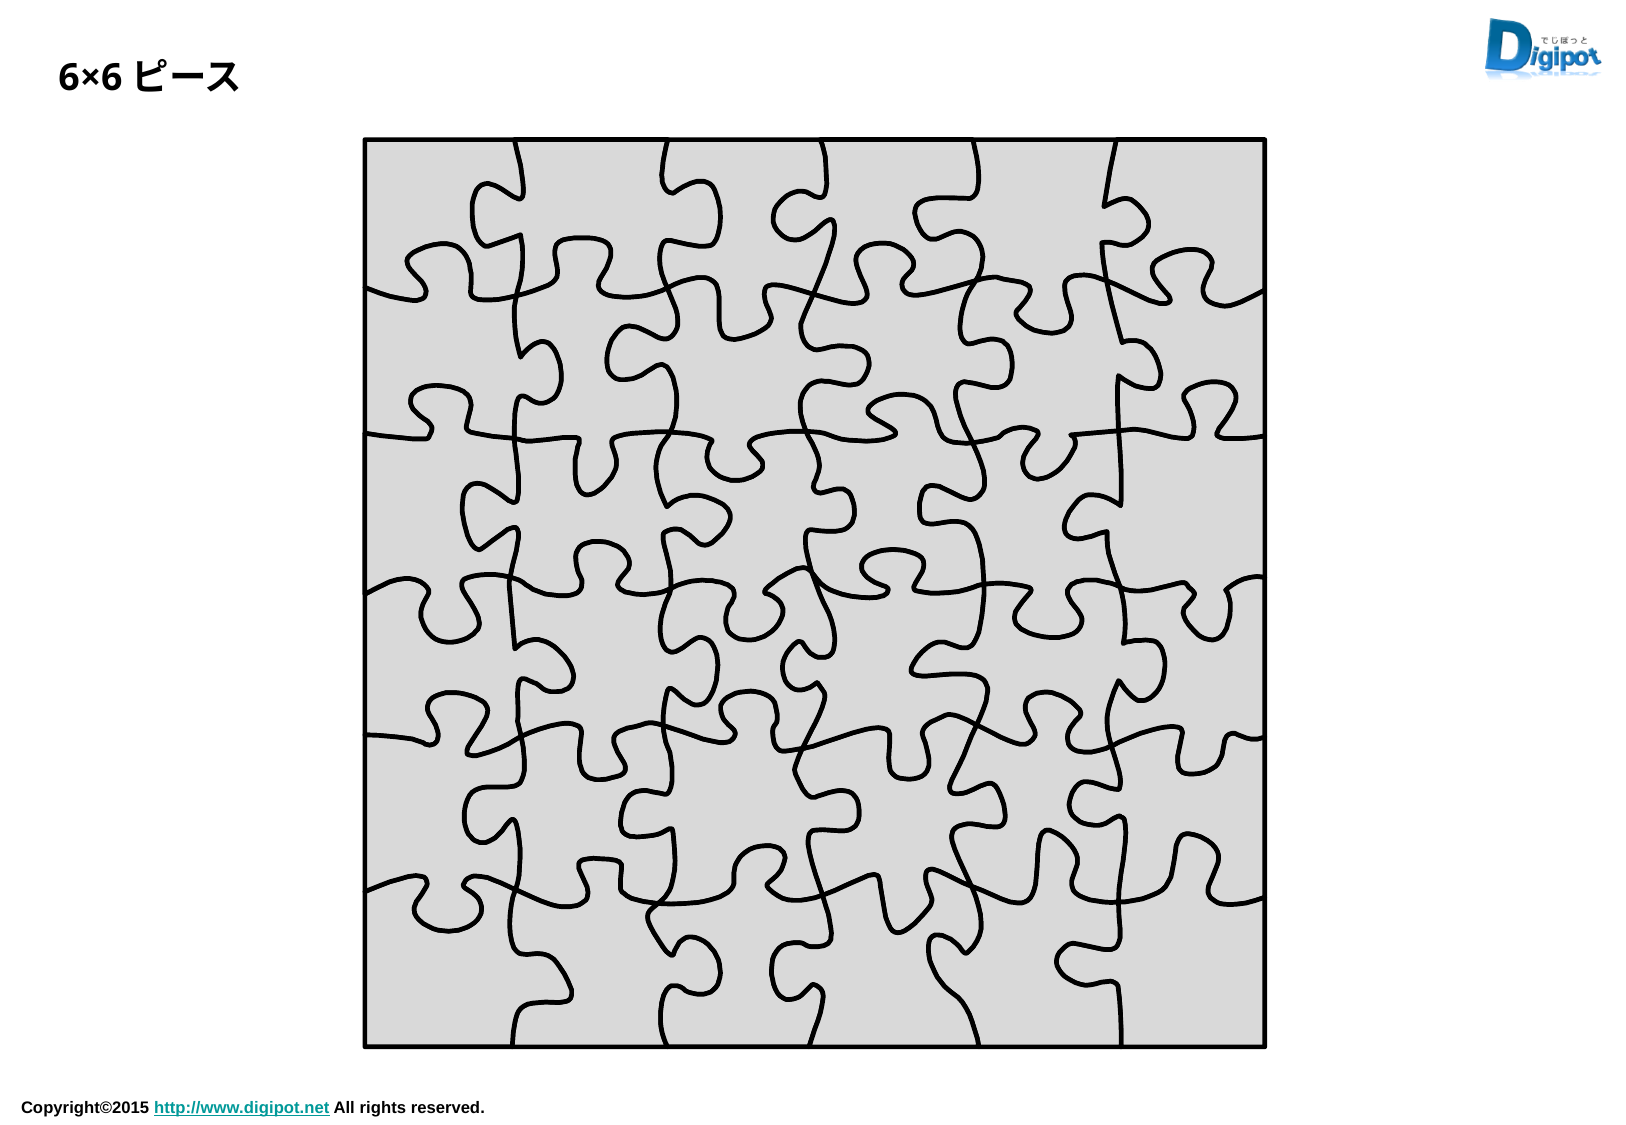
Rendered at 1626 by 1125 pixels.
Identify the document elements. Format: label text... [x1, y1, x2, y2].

text_box [660, 567, 835, 751]
text_box [801, 243, 1012, 444]
text_box [1102, 139, 1265, 306]
text_box [1108, 576, 1265, 774]
text_box [620, 692, 860, 904]
text_box [1107, 249, 1265, 439]
text_box [473, 139, 720, 297]
text_box [919, 428, 1122, 637]
text_box [795, 715, 1005, 932]
text_box [510, 858, 720, 1047]
text_box [929, 830, 1122, 1047]
text_box [1070, 727, 1265, 904]
text_box [465, 723, 675, 906]
text_box [783, 549, 987, 780]
text_box [949, 693, 1126, 903]
text_box [914, 139, 1149, 333]
text_box [655, 432, 855, 639]
text_box 6×6ピース [43, 45, 258, 106]
text_box [659, 139, 835, 339]
text_box [911, 580, 1165, 753]
picture [1485, 18, 1602, 82]
text_box [515, 237, 677, 495]
text_box [955, 275, 1161, 480]
text_box [1057, 833, 1265, 1047]
text_box [774, 139, 982, 303]
text_box [463, 432, 730, 595]
text_box [364, 876, 572, 1047]
text_box [1065, 382, 1265, 640]
text_box [647, 845, 831, 1047]
text_box [510, 541, 717, 780]
text_box [364, 139, 524, 300]
text_box [771, 869, 981, 1047]
text_box [364, 243, 562, 438]
text_box [806, 395, 984, 597]
text_box [606, 277, 869, 481]
text_box [364, 575, 574, 755]
text_box [364, 692, 525, 932]
text_box [364, 385, 519, 643]
